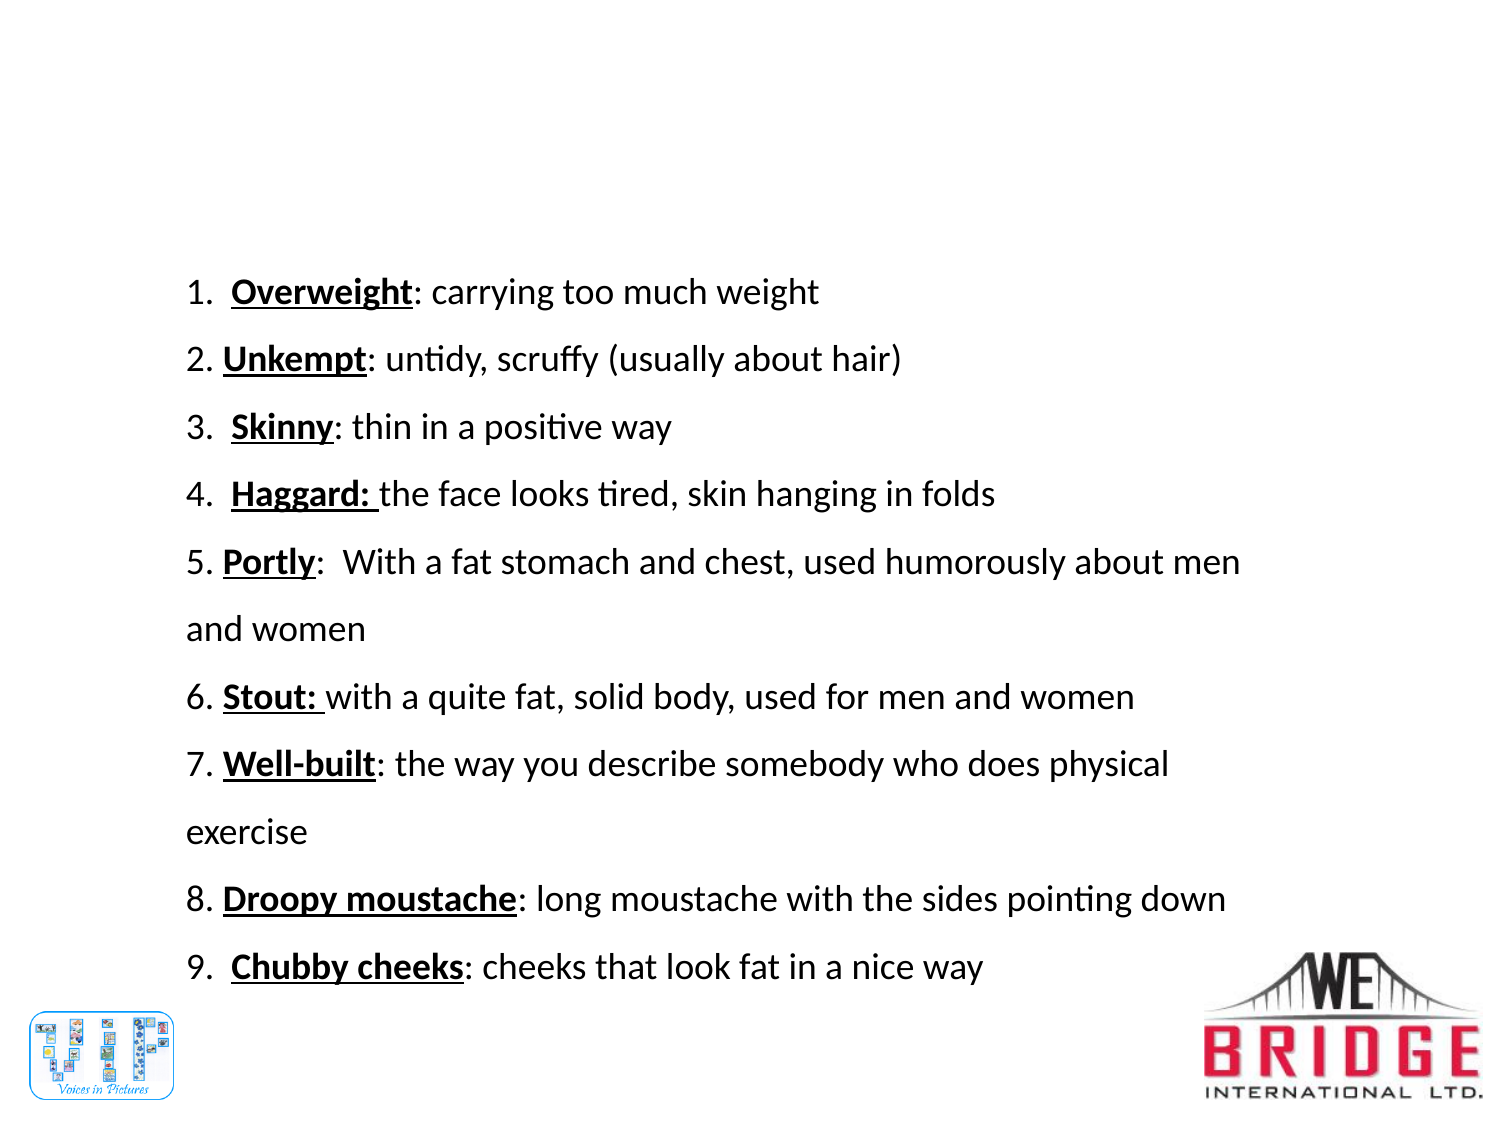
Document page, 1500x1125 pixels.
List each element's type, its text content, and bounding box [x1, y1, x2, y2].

picture [1204, 951, 1483, 1101]
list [29, 1011, 174, 1101]
text_box 1. Overweight: carrying too much weight 2. Unkempt: untidy, scruffy (usually about hair) 3. Skinny: thin in a positive way 4. Haggard: the face looks tired, skin hanging in folds 5. Portly: With a fat stomach and chest, used humorously about men and women 6. Stout: with a quite fat, solid body, used for men and women 7. Well-built: the way you describe somebody who does physical exercise 8. Droopy moustache: long moustache with the sides pointing down 9. Chubby cheeks: cheeks that look fat in a nice way [171, 236, 1282, 995]
